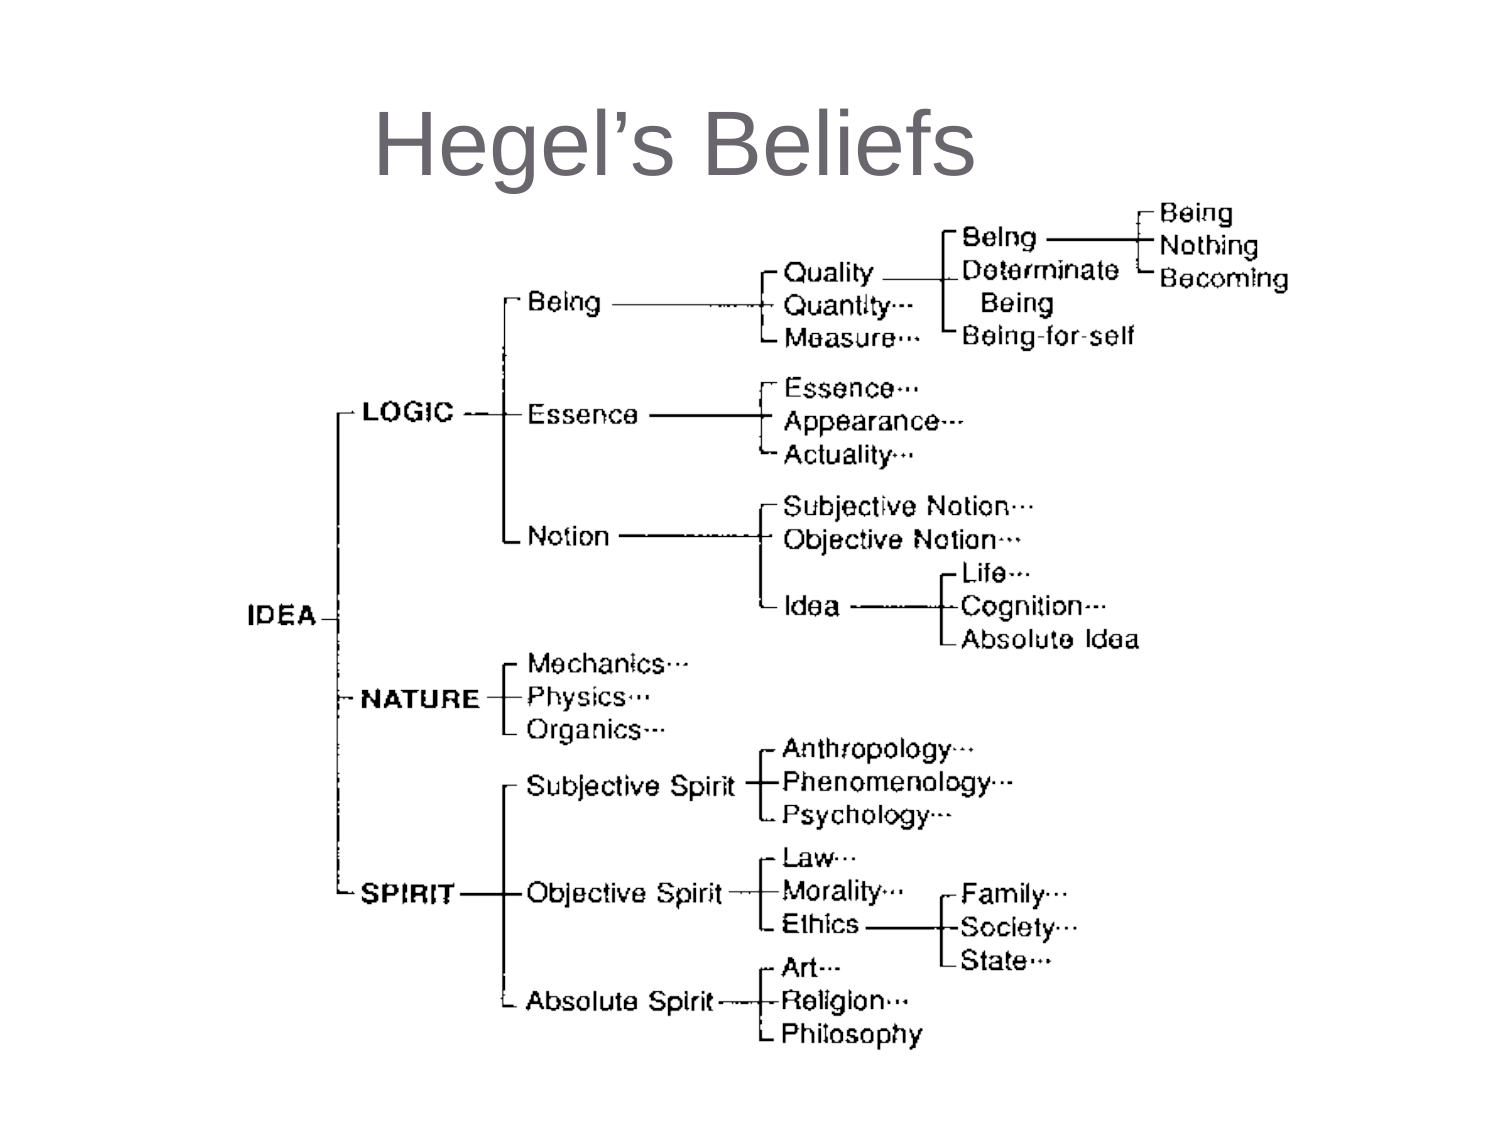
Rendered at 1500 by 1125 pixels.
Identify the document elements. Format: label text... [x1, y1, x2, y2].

title Hegel’s Beliefs [0, 45, 1350, 233]
picture [237, 174, 1301, 1075]
